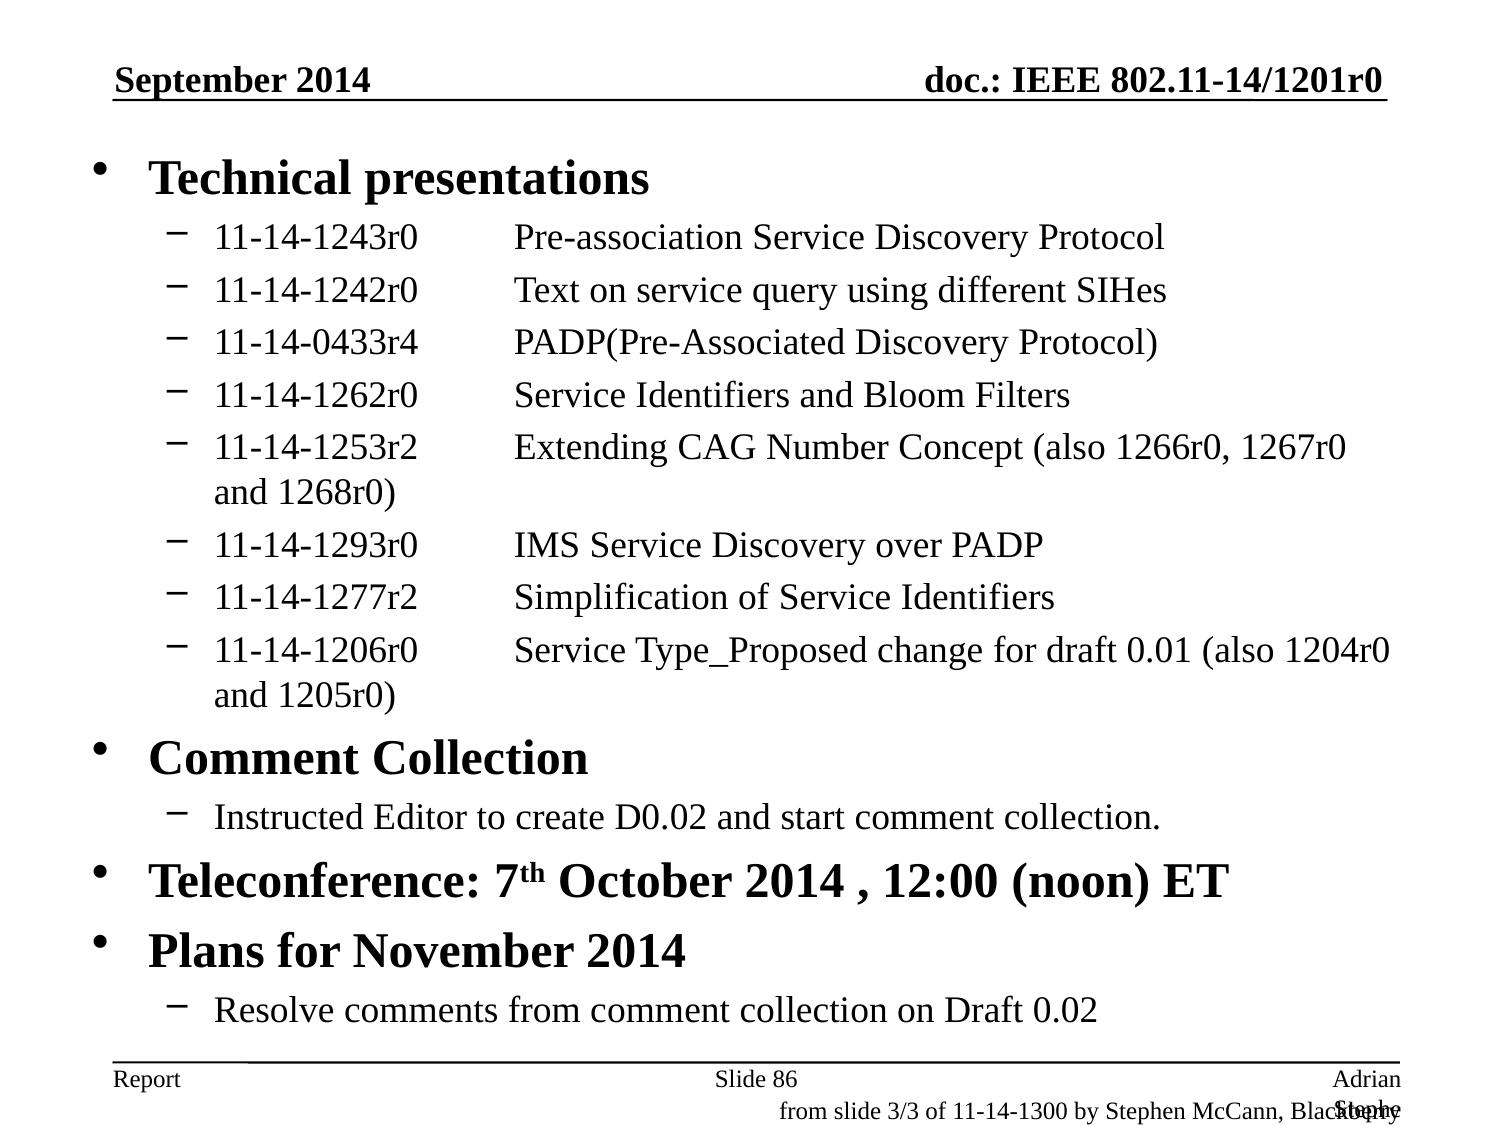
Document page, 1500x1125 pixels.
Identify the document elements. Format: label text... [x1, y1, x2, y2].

footer Adrian Stephens, Intel Corporation [1324, 1071, 1402, 1087]
list Technical presentations 11-14-1243r0 Pre-association Service Discovery Protocol 11-14-1242r0 Text on service query using different SIHes 11-14-0433r4 PADP(Pre-Associated Discovery Protocol) 11-14-1262r0 Service Identifiers and Bloom Filters 11-14-1253r2 Extending CAG Number Concept (also 1266r0, 1267r0 and 1268r0) 11-14-1293r0 IMS Service Discovery over PADP 11-14-1277r2 Simplification of Service Identifiers 11-14-1206r0 Service Type_Proposed change for draft 0.01 (also 1204r0 and 1205r0) Comment Collection Instructed Editor to create D0.02 and start comment collection. Teleconference: 7th October 2014 , 12:00 (noon) ET Plans for November 2014 Resolve comments from comment collection on Draft 0.02 [76, 137, 1415, 1071]
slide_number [114, 54, 374, 101]
slide_number Slide 86 [712, 1071, 800, 1087]
text_box from slide 3/3 of 11-14-1300 by Stephen McCann, Blackberry [343, 1087, 1417, 1125]
